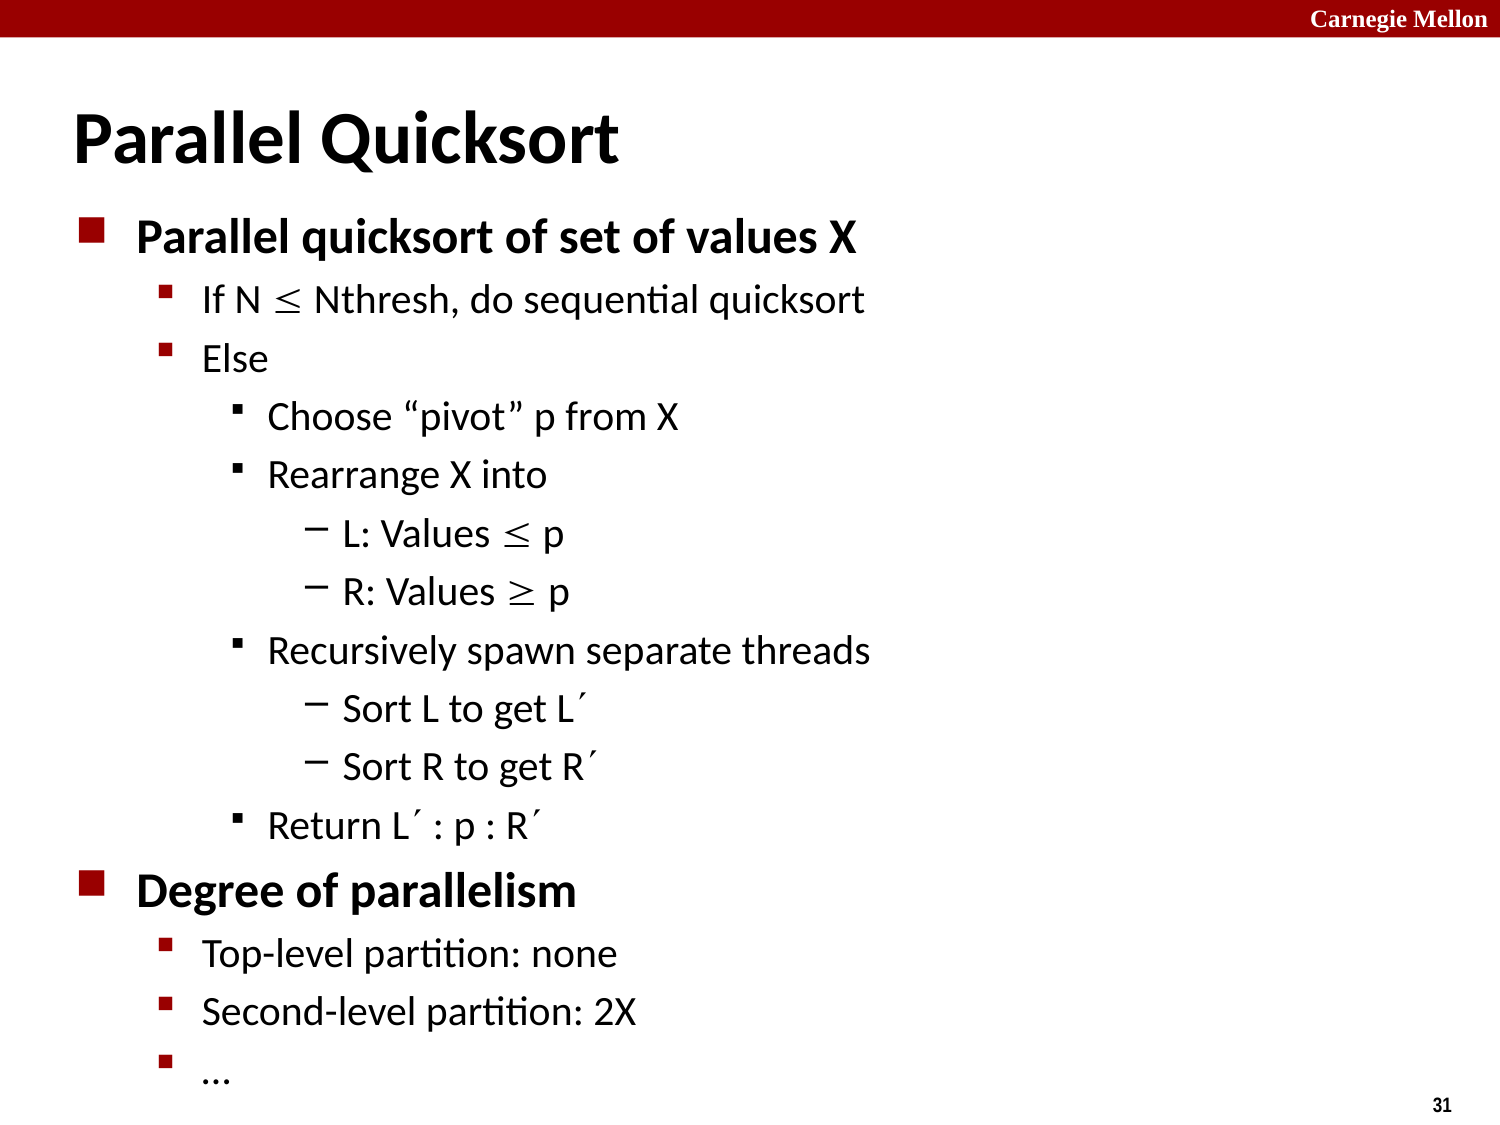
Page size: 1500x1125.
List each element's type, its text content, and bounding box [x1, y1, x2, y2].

title Parallel Quicksort [58, 71, 1305, 197]
list Parallel quicksort of set of values X If N  Nthresh, do sequential quicksort Else Choose “pivot” p from X Rearrange X into L: Values  p R: Values  p Recursively spawn separate threads Sort L to get L Sort R to get R Return L : p : R Degree of parallelism Top-level partition: none Second-level partition: 2X … [64, 196, 1361, 1013]
